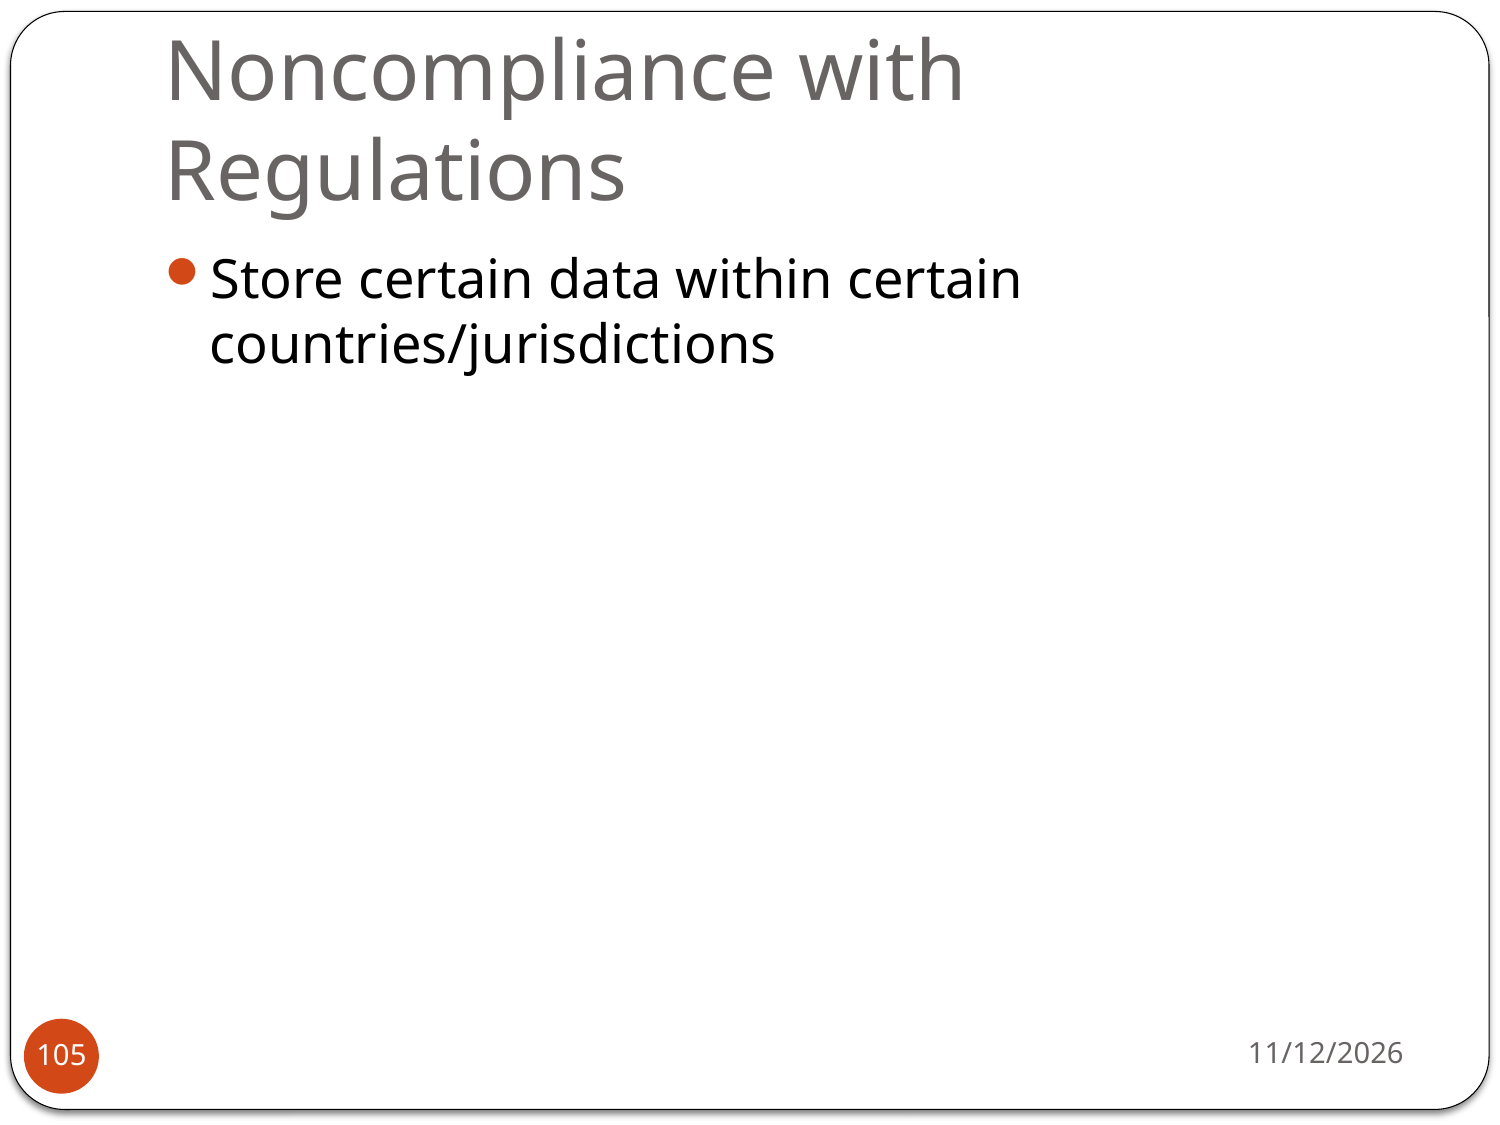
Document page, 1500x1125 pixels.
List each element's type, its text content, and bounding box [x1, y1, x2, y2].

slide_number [1012, 1015, 1419, 1094]
list Store certain data within certain countries/jurisdictions [150, 237, 1425, 988]
slide_number 105 [23, 1018, 99, 1094]
title Noncompliance with Regulations [150, 45, 1425, 233]
